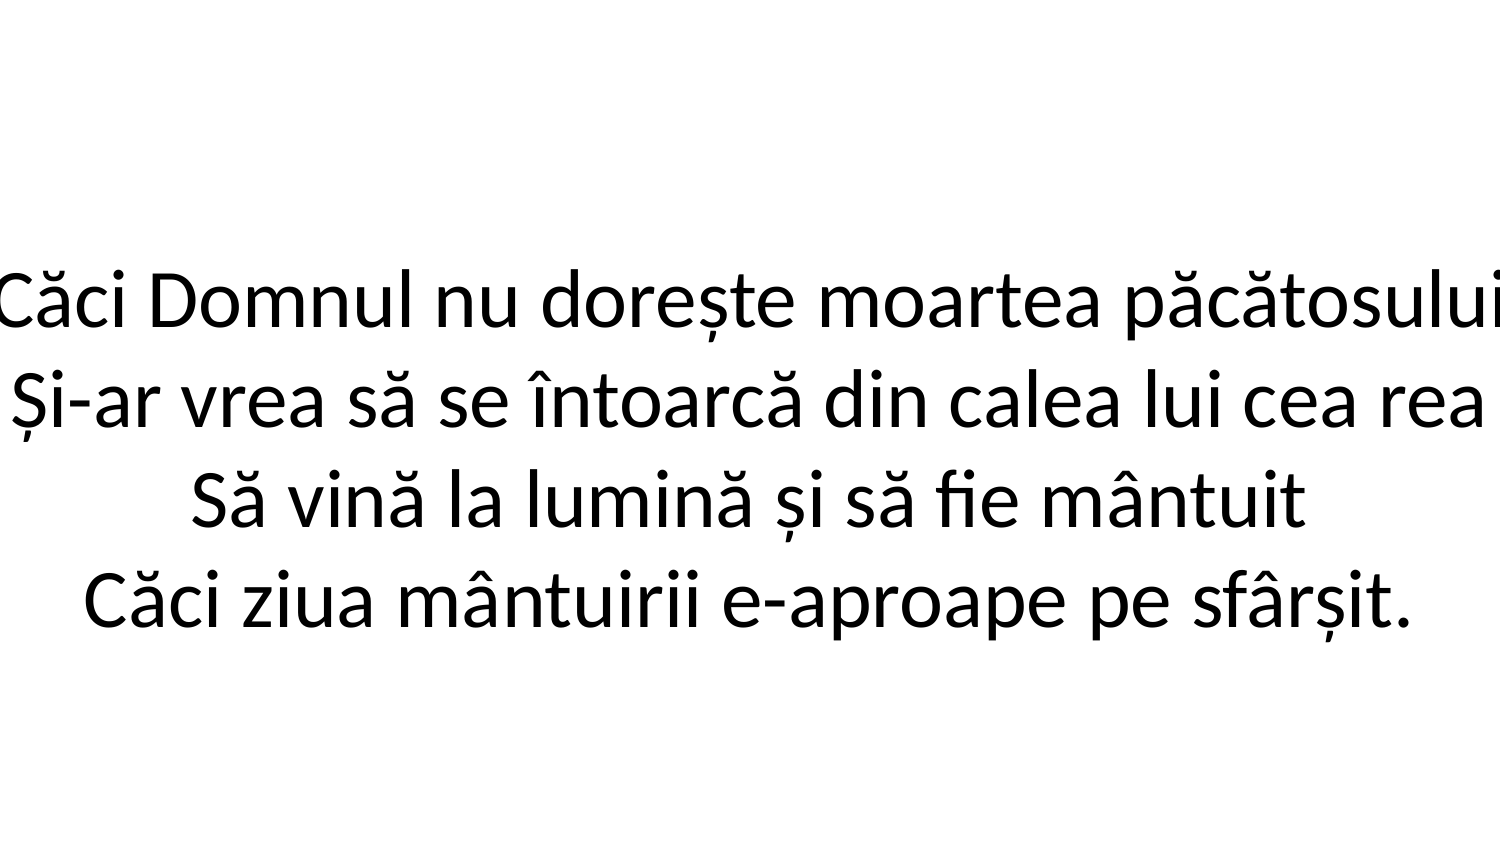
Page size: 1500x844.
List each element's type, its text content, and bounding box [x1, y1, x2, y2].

text_box Căci Domnul nu dorește moartea păcătosului Și-ar vrea să se întoarcă din calea lui cea rea Să vină la lumină și să fie mântuit Căci ziua mântuirii e-aproape pe sfârșit. [0, 192, 1500, 652]
